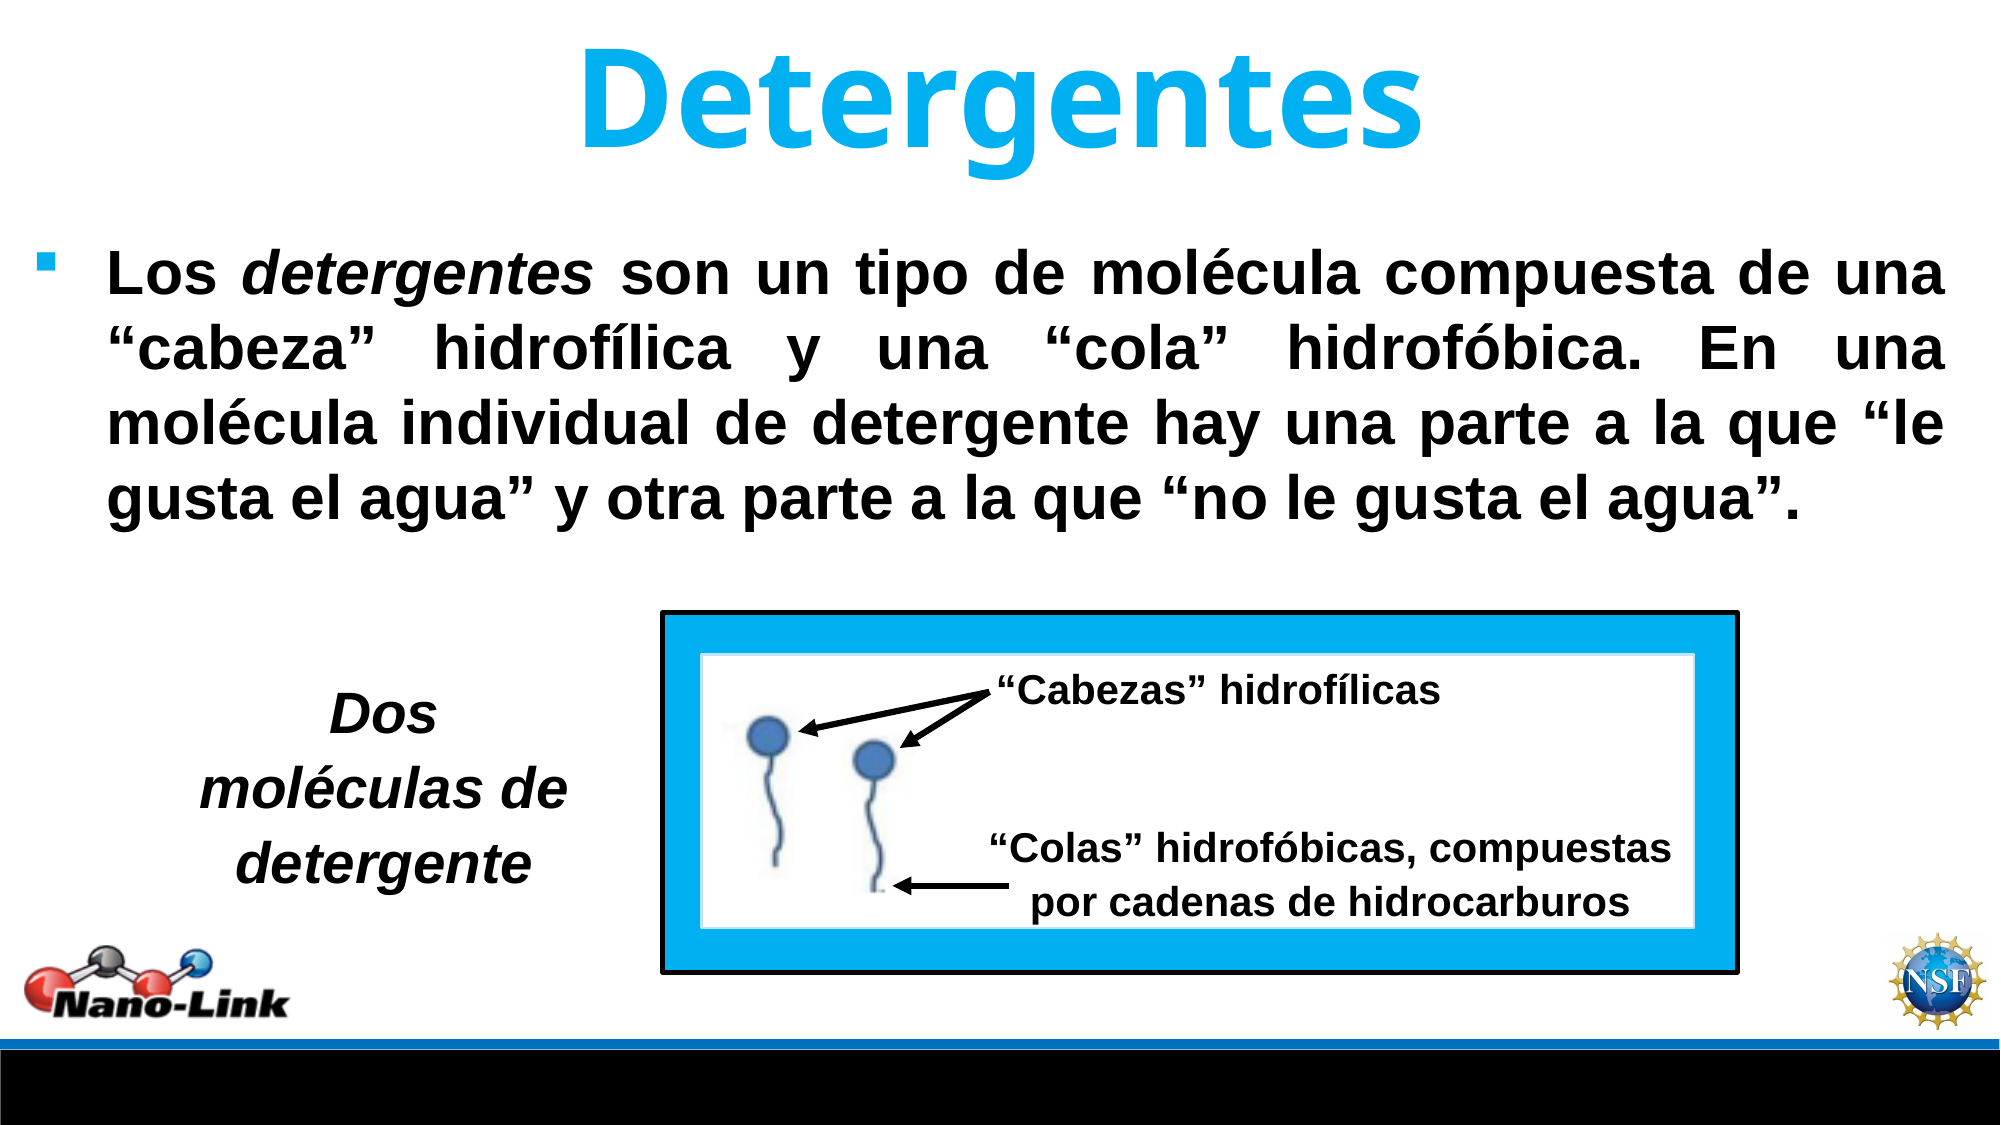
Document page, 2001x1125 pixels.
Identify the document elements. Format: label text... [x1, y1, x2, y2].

text_box Dos moléculas de detergente [180, 663, 588, 903]
picture [1886, 931, 1988, 1032]
picture [16, 935, 305, 1032]
text_box Los detergentes son un tipo de molécula compuesta de una “cabeza” hidrofílica y una “cola” hidrofóbica. En una molécula individual de detergente hay una parte a la que “le gusta el agua” y otra parte a la que “no le gusta el agua”. [17, 224, 1963, 863]
text_box Detergentes [0, 5, 2000, 74]
text_box Detergentes [0, 76, 2000, 163]
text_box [661, 611, 1738, 973]
